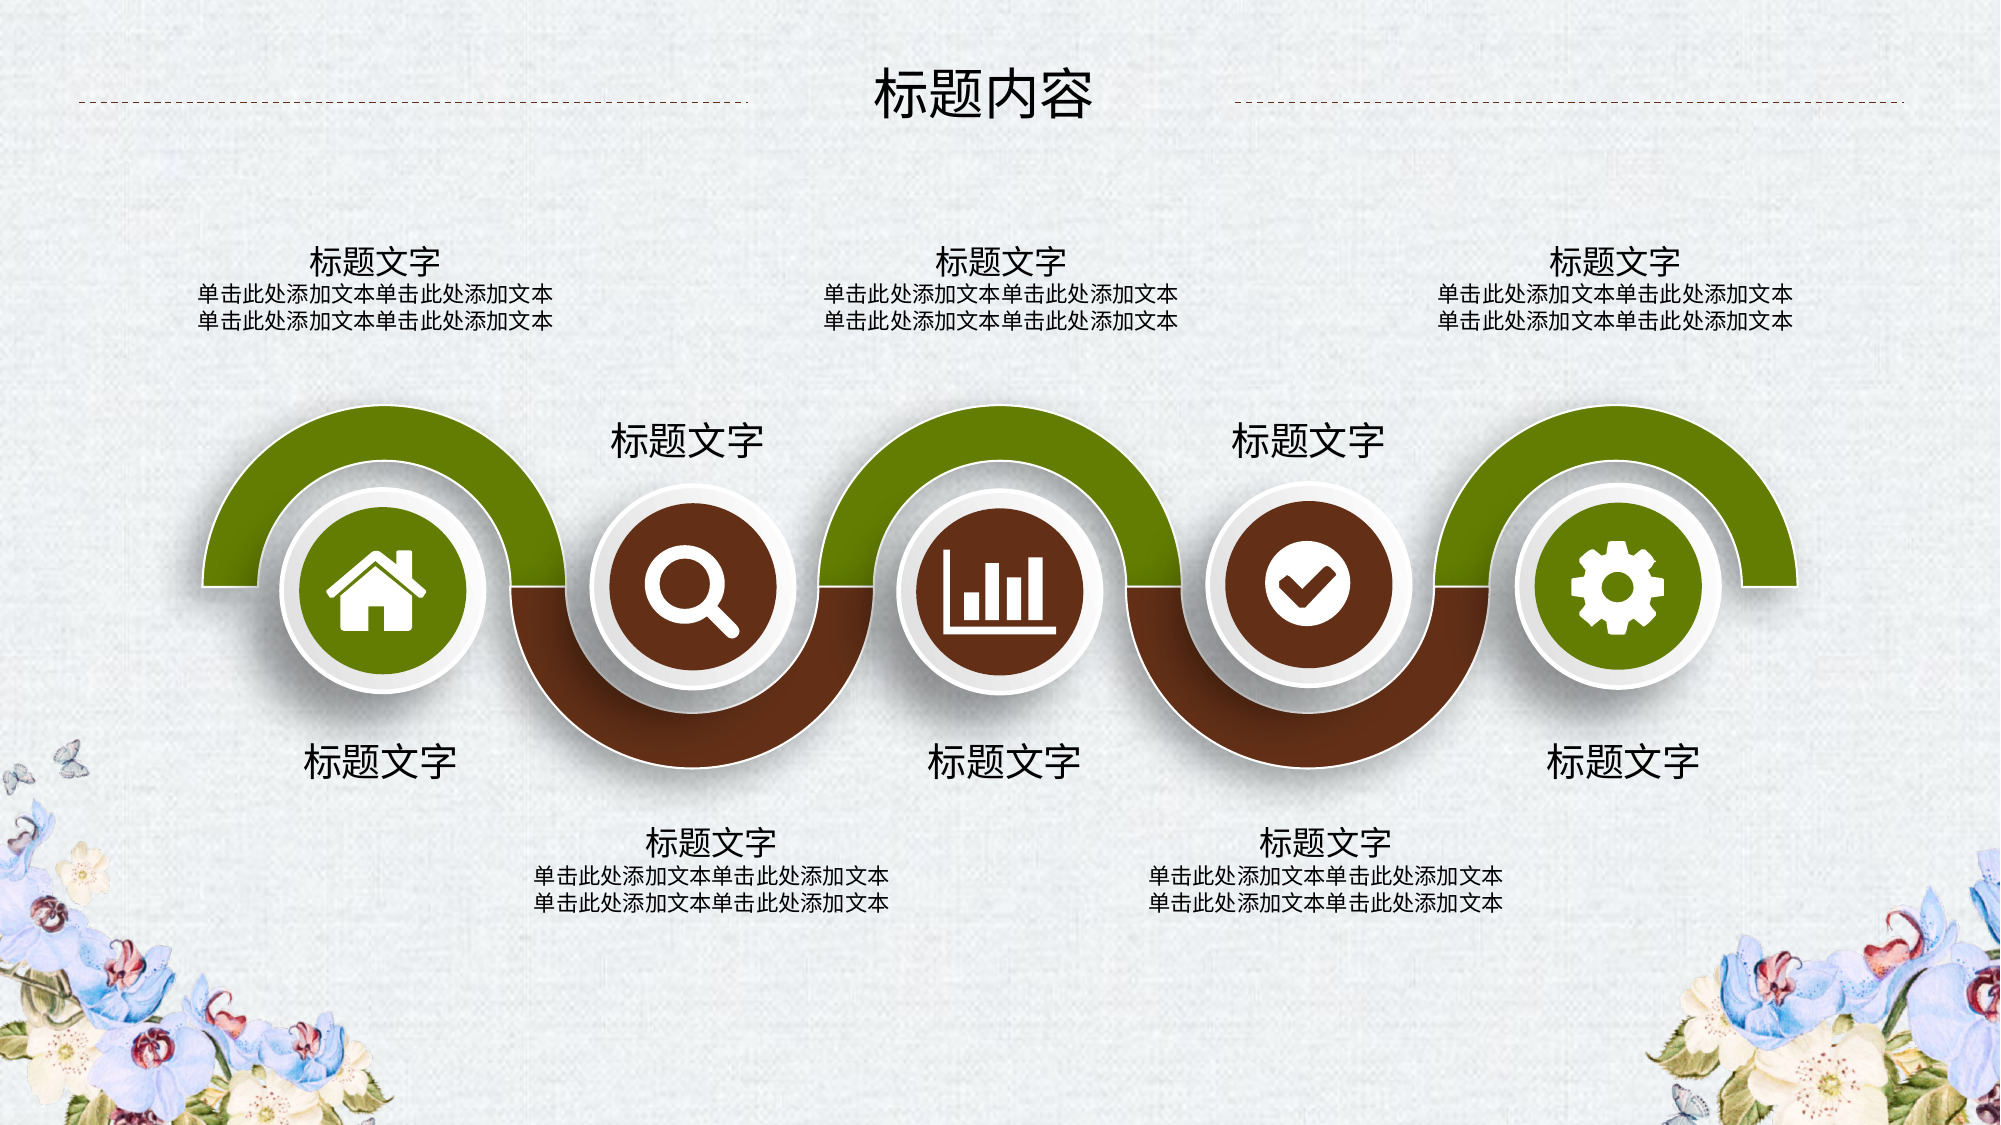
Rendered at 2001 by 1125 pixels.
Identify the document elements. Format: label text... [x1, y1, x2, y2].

text_box [817, 404, 1176, 576]
text_box 标题文字 单击此处添加文本单击此处添加文本 单击此处添加文本单击此处添加文本 [123, 233, 629, 342]
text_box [591, 485, 795, 689]
text_box 标题文字 [1546, 739, 1590, 784]
text_box [509, 585, 852, 770]
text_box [1517, 485, 1720, 688]
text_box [898, 490, 1101, 694]
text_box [281, 489, 484, 692]
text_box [1207, 483, 1411, 686]
text_box 标题文字 [1231, 416, 1387, 464]
text_box [1433, 404, 1799, 586]
text_box 标题文字 [927, 737, 1083, 784]
text_box 标题文字 [610, 416, 766, 464]
text_box 标题文字 [303, 737, 459, 784]
text_box 标题文字 单击此处添加文本单击此处添加文本 单击此处添加文本单击此处添加文本 [748, 233, 1255, 342]
text_box 标题内容 [811, 51, 1158, 133]
text_box [201, 404, 560, 589]
text_box [1124, 585, 1471, 770]
text_box 标题文字 单击此处添加文本单击此处添加文本 单击此处添加文本单击此处添加文本 [1362, 233, 1869, 342]
picture [0, 0, 2001, 1125]
text_box 标题文字 单击此处添加文本单击此处添加文本 单击此处添加文本单击此处添加文本 [459, 815, 965, 924]
text_box 标题文字 单击此处添加文本单击此处添加文本 单击此处添加文本单击此处添加文本 [1073, 815, 1579, 924]
